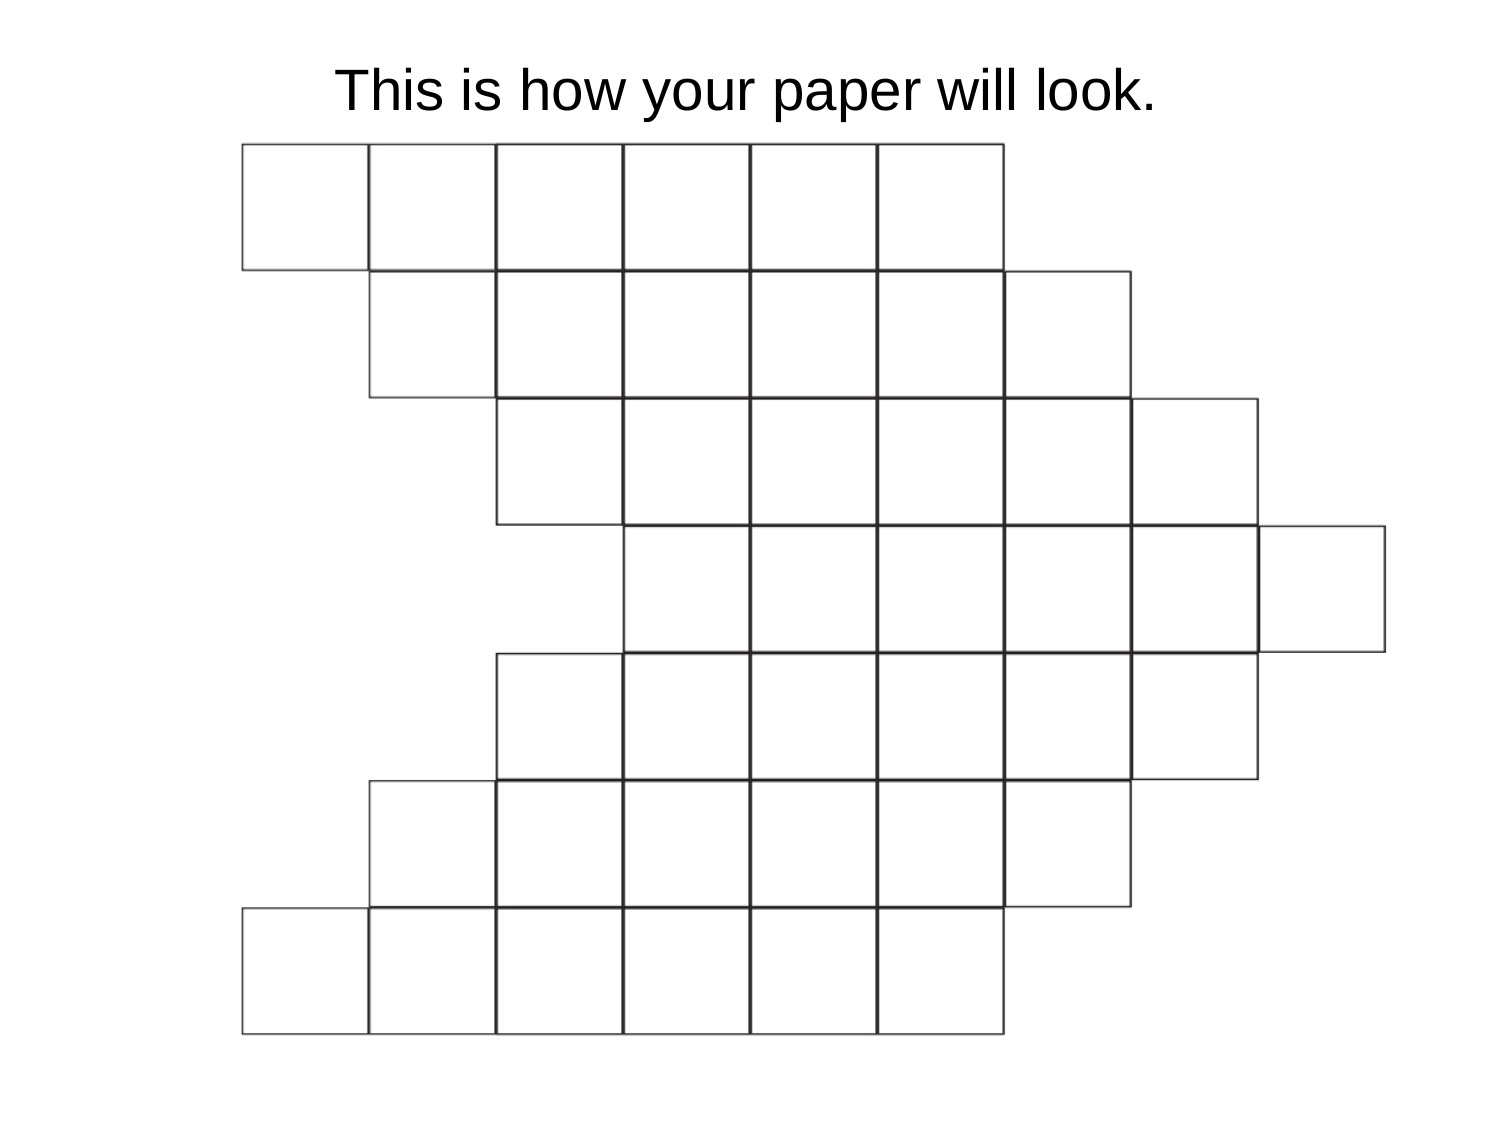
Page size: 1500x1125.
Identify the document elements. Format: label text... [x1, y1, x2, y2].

picture [60, 88, 1475, 1095]
list This is how your paper will look. [44, 45, 1450, 355]
